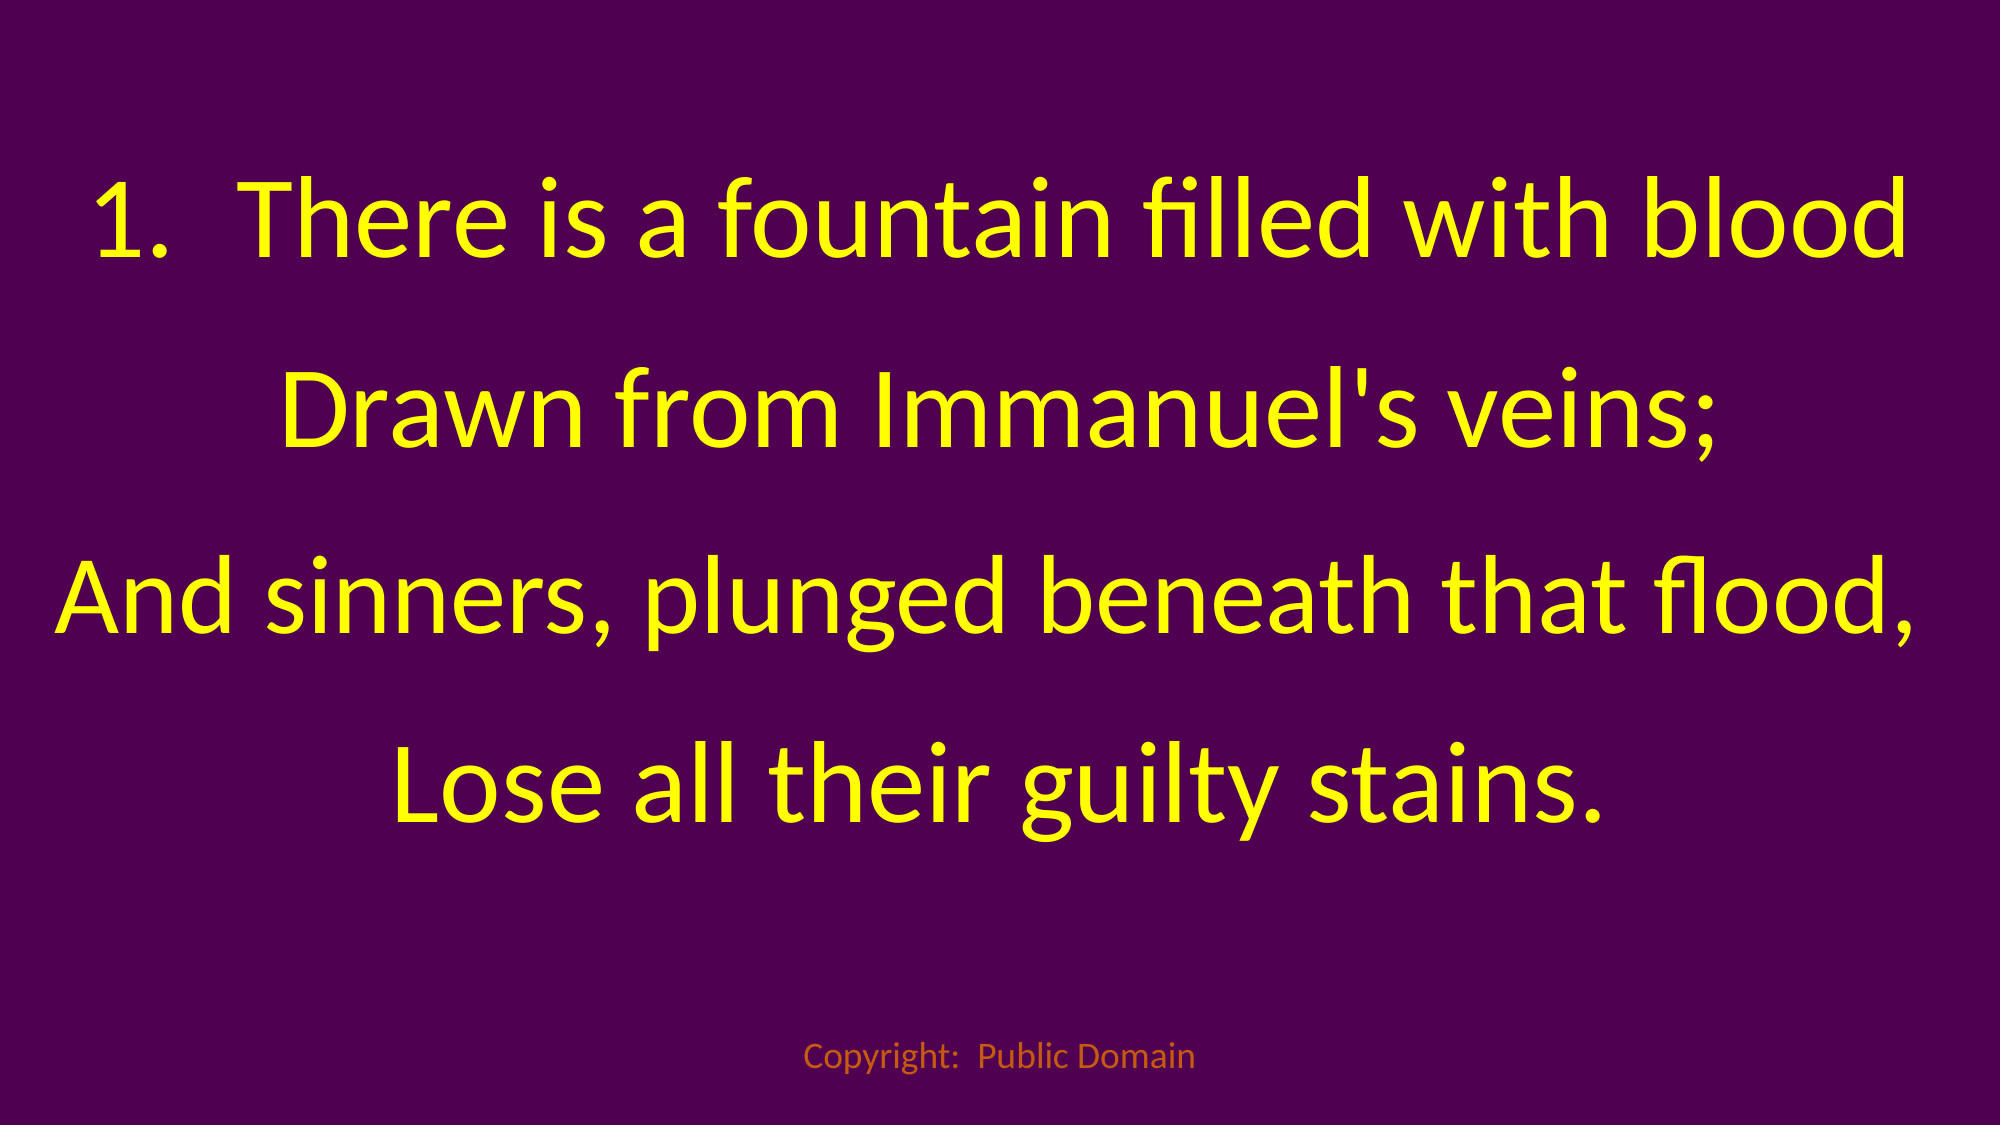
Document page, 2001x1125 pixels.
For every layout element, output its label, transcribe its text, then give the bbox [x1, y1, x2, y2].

text_box There is a fountain filled with blood Drawn from Immanuel's veins; And sinners, plunged beneath that flood, Lose all their guilty stains. [0, 133, 2000, 854]
text_box Copyright: Public Domain [26, 1023, 1973, 1083]
